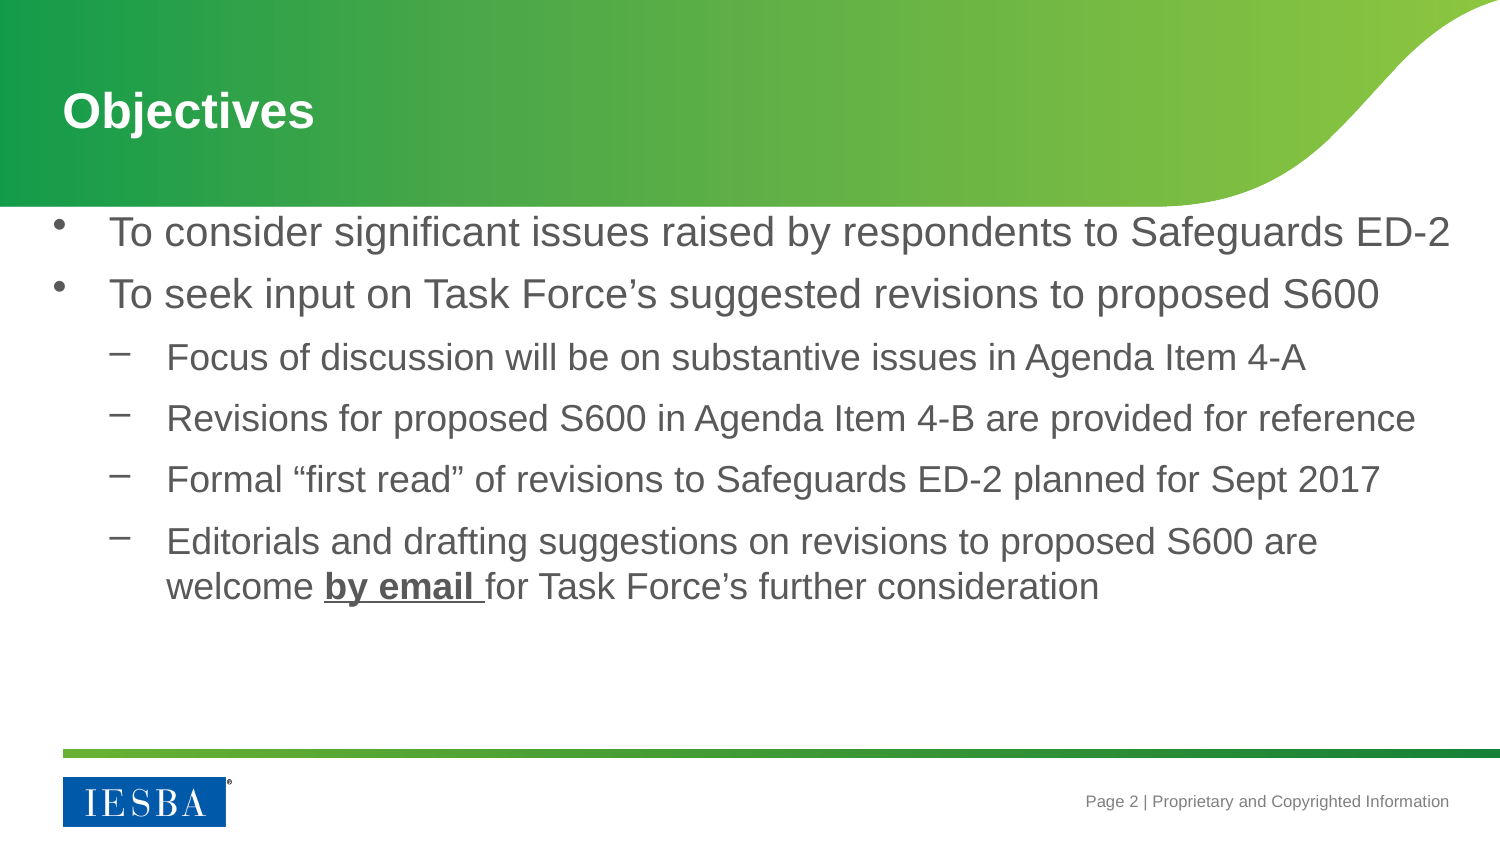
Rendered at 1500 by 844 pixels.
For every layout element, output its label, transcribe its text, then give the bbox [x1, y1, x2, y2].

list To consider significant issues raised by respondents to Safeguards ED-2 To seek input on Task Force’s suggested revisions to proposed S600 Focus of discussion will be on substantive issues in Agenda Item 4-A Revisions for proposed S600 in Agenda Item 4-B are provided for reference Formal “first read” of revisions to Safeguards ED-2 planned for Sept 2017 Editorials and drafting suggestions on revisions to proposed S600 are welcome by email for Task Force’s further consideration [37, 196, 1475, 697]
picture [63, 777, 232, 827]
picture [0, 0, 1500, 207]
title Objectives [62, 75, 1300, 142]
